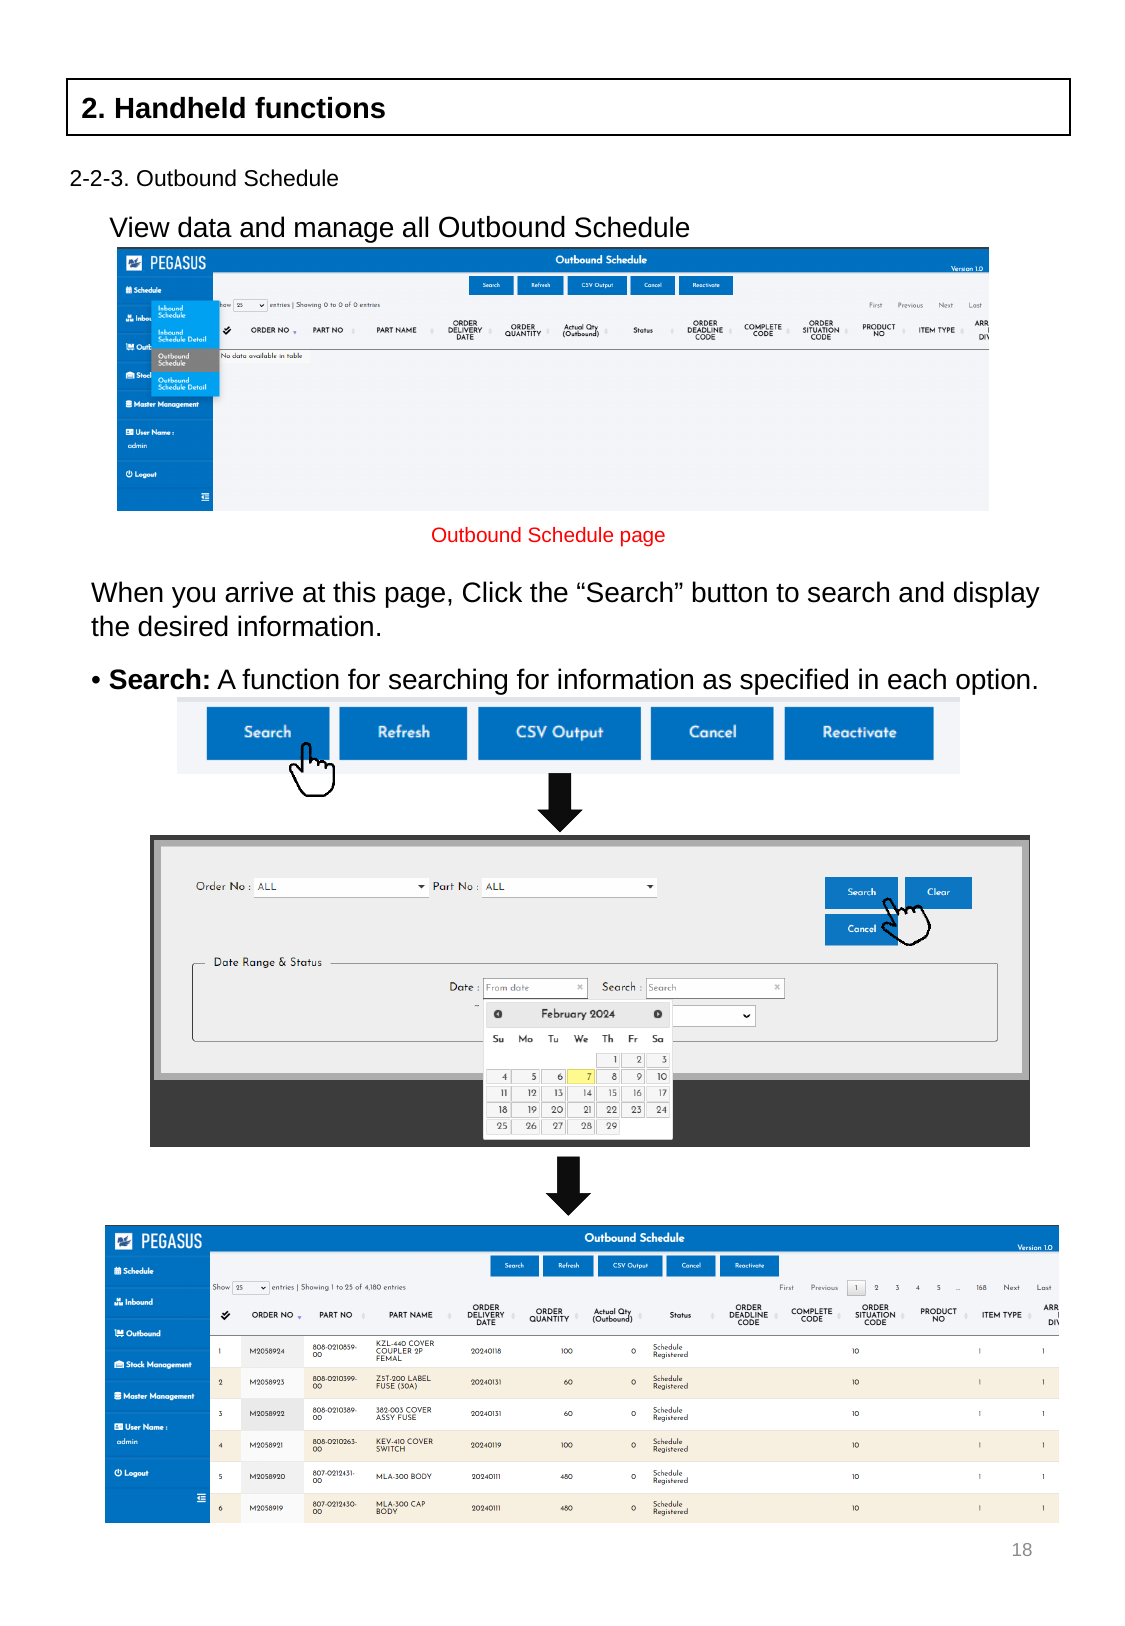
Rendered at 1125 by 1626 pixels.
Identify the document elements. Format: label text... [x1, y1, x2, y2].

text_box View data and manage all Outbound Schedule [94, 201, 925, 251]
picture [105, 1225, 1059, 1523]
text_box [543, 1155, 593, 1217]
text_box • Search: A function for searching for information as specified in each option. [76, 654, 1105, 703]
slide_number 18 [794, 1523, 1048, 1593]
text_box 2. Handheld functions [66, 78, 1071, 136]
text_box When you arrive at this page, Click the “Search” button to search and display the desired information. [76, 566, 1080, 650]
picture [150, 835, 1030, 1147]
picture [177, 697, 960, 797]
picture [117, 247, 989, 511]
text_box 2-2-3. Outbound Schedule [54, 156, 744, 199]
text_box [535, 774, 585, 834]
text_box Outbound Schedule page [293, 513, 804, 554]
